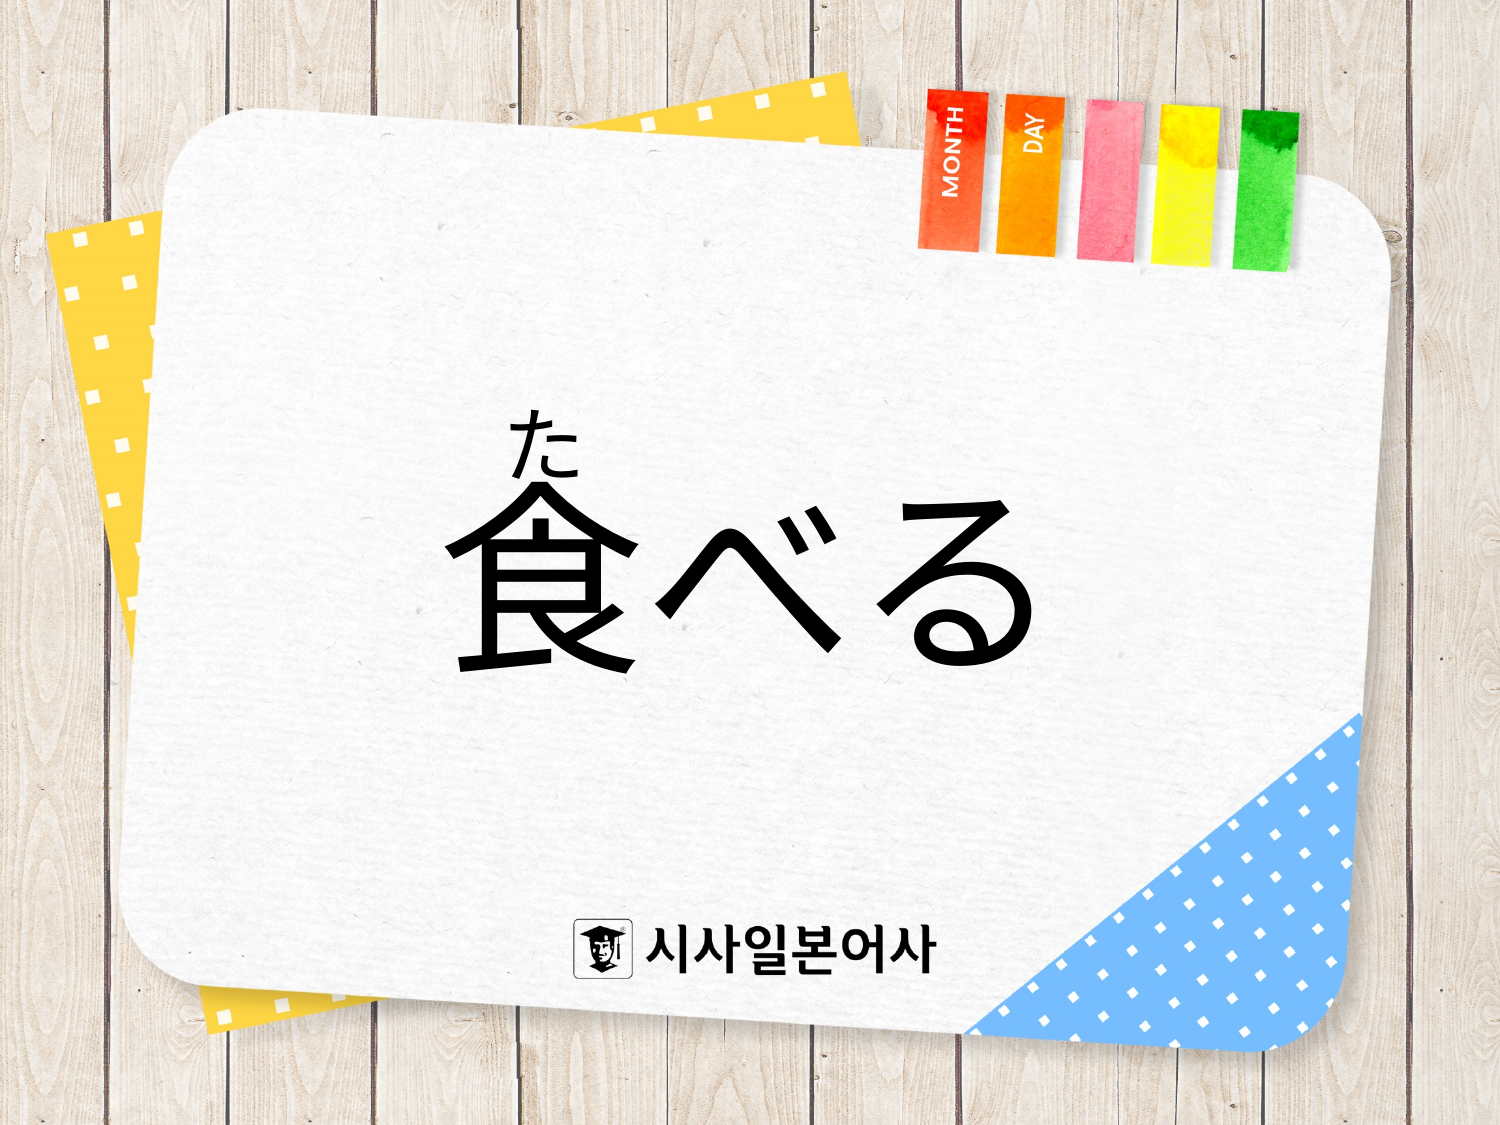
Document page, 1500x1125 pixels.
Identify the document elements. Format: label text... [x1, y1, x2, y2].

picture [0, 0, 1500, 1125]
text_box た [487, 385, 601, 501]
title 食べる [75, 338, 1425, 811]
